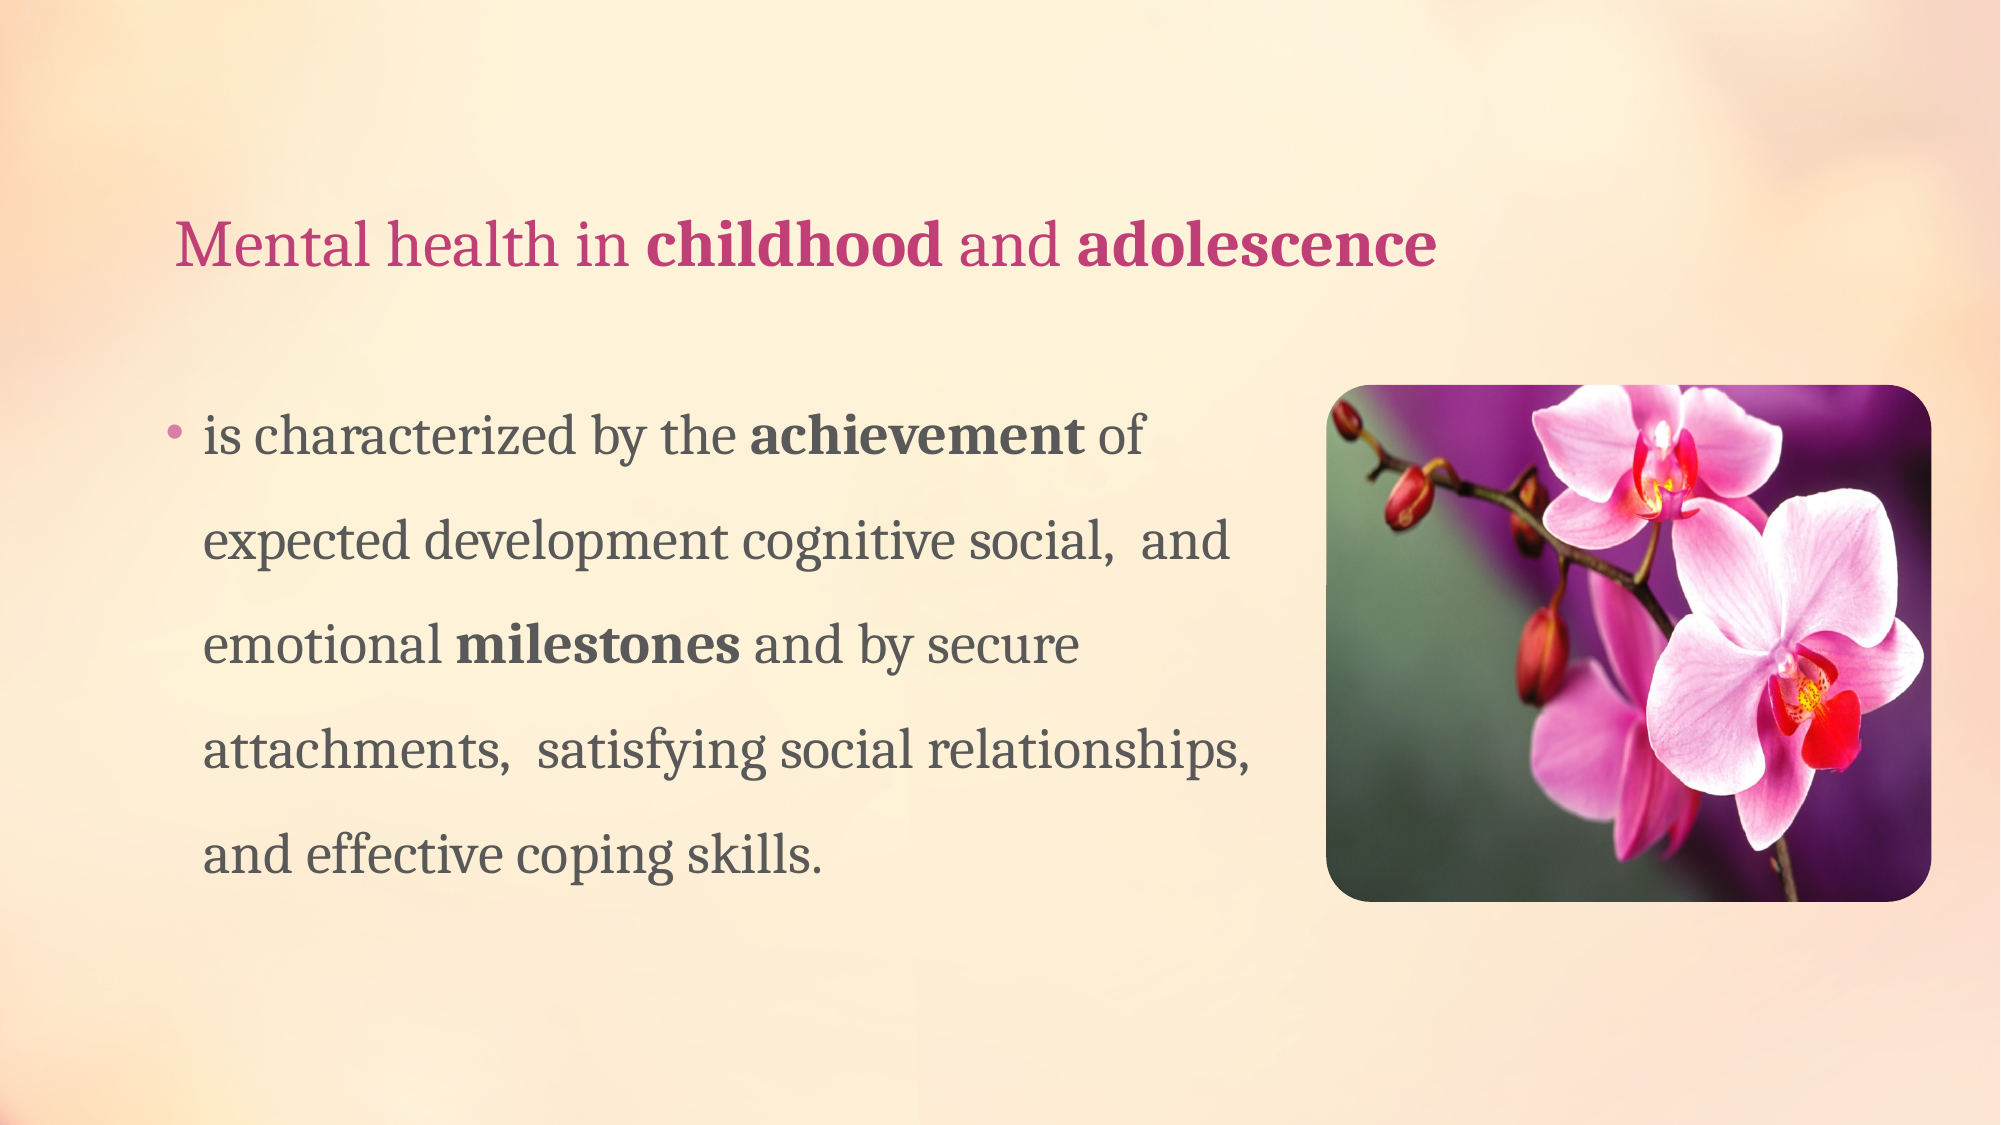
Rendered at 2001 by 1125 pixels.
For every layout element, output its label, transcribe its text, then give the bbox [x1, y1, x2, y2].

title Mental health in childhood and adolescence [159, 93, 1810, 289]
picture [0, 0, 2001, 1125]
list is characterized by the achievement of expected development cognitive social, and emotional milestones and by secure attachments, satisfying social relationships, and effective coping skills. [150, 353, 1307, 1054]
